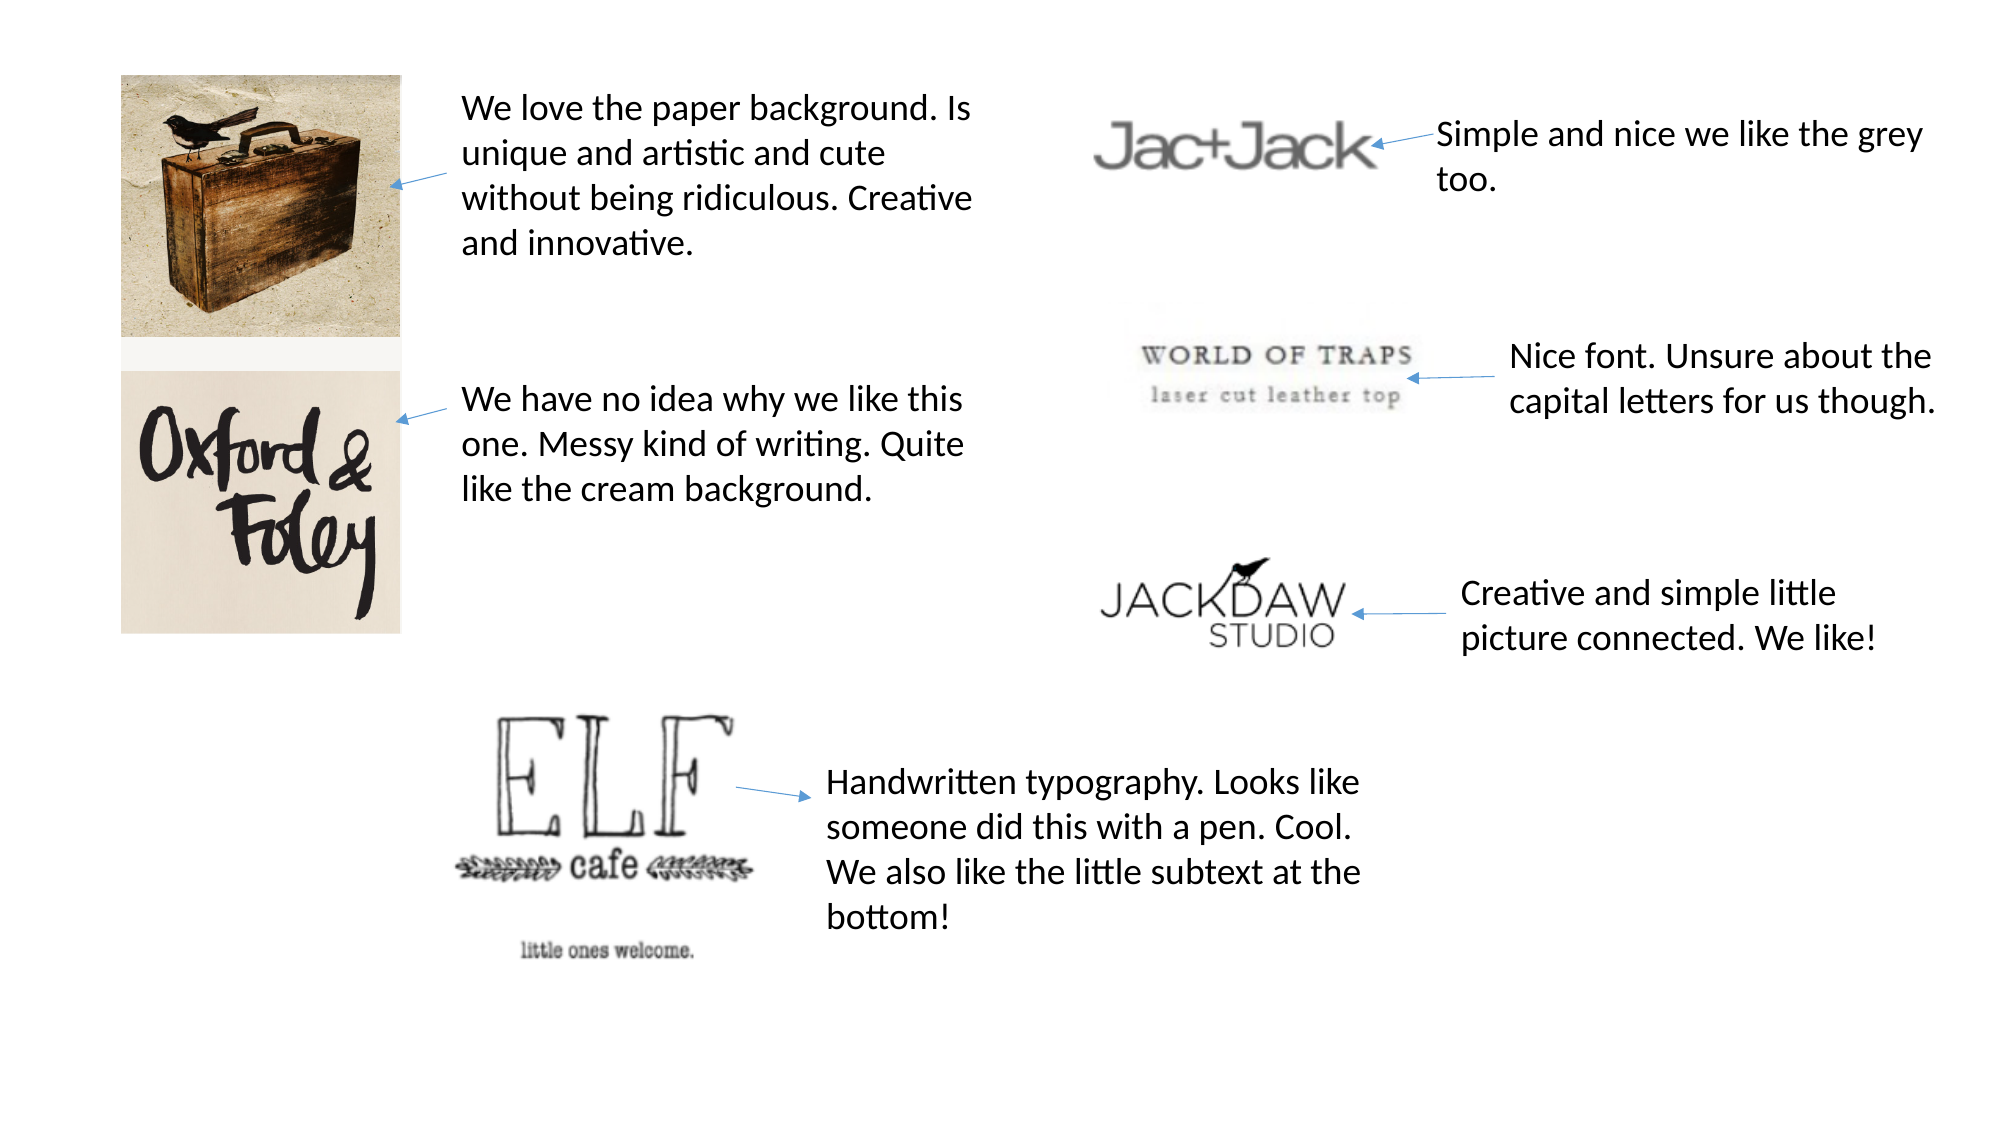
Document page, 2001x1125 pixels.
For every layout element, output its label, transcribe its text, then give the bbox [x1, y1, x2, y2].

picture [121, 75, 402, 634]
picture [1053, 501, 1407, 696]
text_box Nice font. Unsure about the capital letters for us though. [1494, 324, 2000, 429]
picture [1072, 75, 1409, 217]
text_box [735, 787, 812, 798]
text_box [395, 408, 447, 423]
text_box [389, 174, 447, 188]
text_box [1370, 134, 1434, 147]
text_box We love the paper background. Is unique and artistic and cute without being ridiculous. Creative and innovative. [446, 75, 1025, 271]
text_box Creative and simple little picture connected. We like! [1446, 561, 1949, 666]
text_box Simple and nice we like the grey too. [1421, 102, 2000, 207]
text_box We have no idea why we like this one. Messy kind of writing. Quite like the cream background. [446, 366, 1025, 516]
picture [1100, 301, 1434, 431]
text_box Handwritten typography. Looks like someone did this with a pen. Cool. We also like the little subtext at the bottom! [811, 749, 1390, 945]
picture [429, 667, 795, 985]
